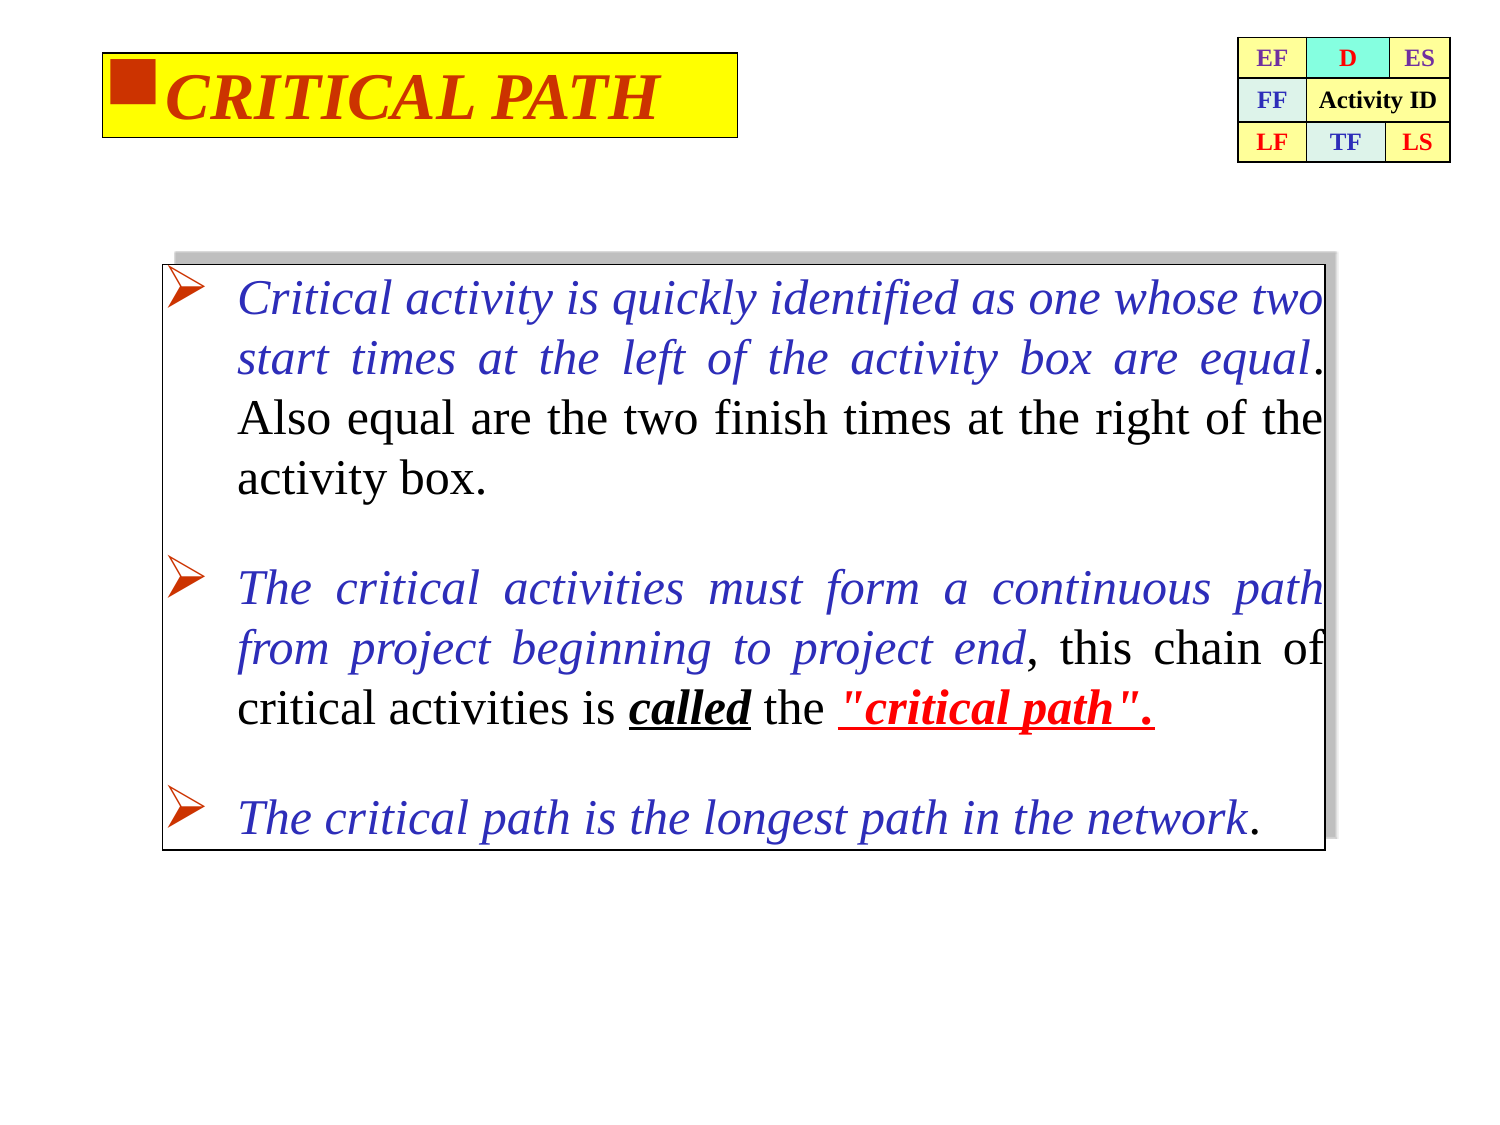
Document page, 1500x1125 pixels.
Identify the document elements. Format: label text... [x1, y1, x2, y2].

table_header EF [1239, 38, 1306, 77]
table_cell LF [1239, 123, 1306, 161]
table_cell LS [1386, 123, 1449, 161]
table_cell Activity ID [1307, 79, 1449, 121]
list Critical activity is quickly identified as one whose two start times at the left of the activity box are equal. Also equal are the two finish times at the right of the activity box. The critical activities must form a continuous path from project beginning to project end, this chain of critical activities is called the "critical path". The critical path is the longest path in the network. [162, 264, 1326, 851]
table_header ES [1390, 38, 1449, 77]
table_header D [1307, 38, 1389, 77]
table_cell TF [1307, 123, 1385, 161]
text_box CRITICAL PATH [102, 52, 738, 138]
table_cell FF [1239, 79, 1306, 121]
